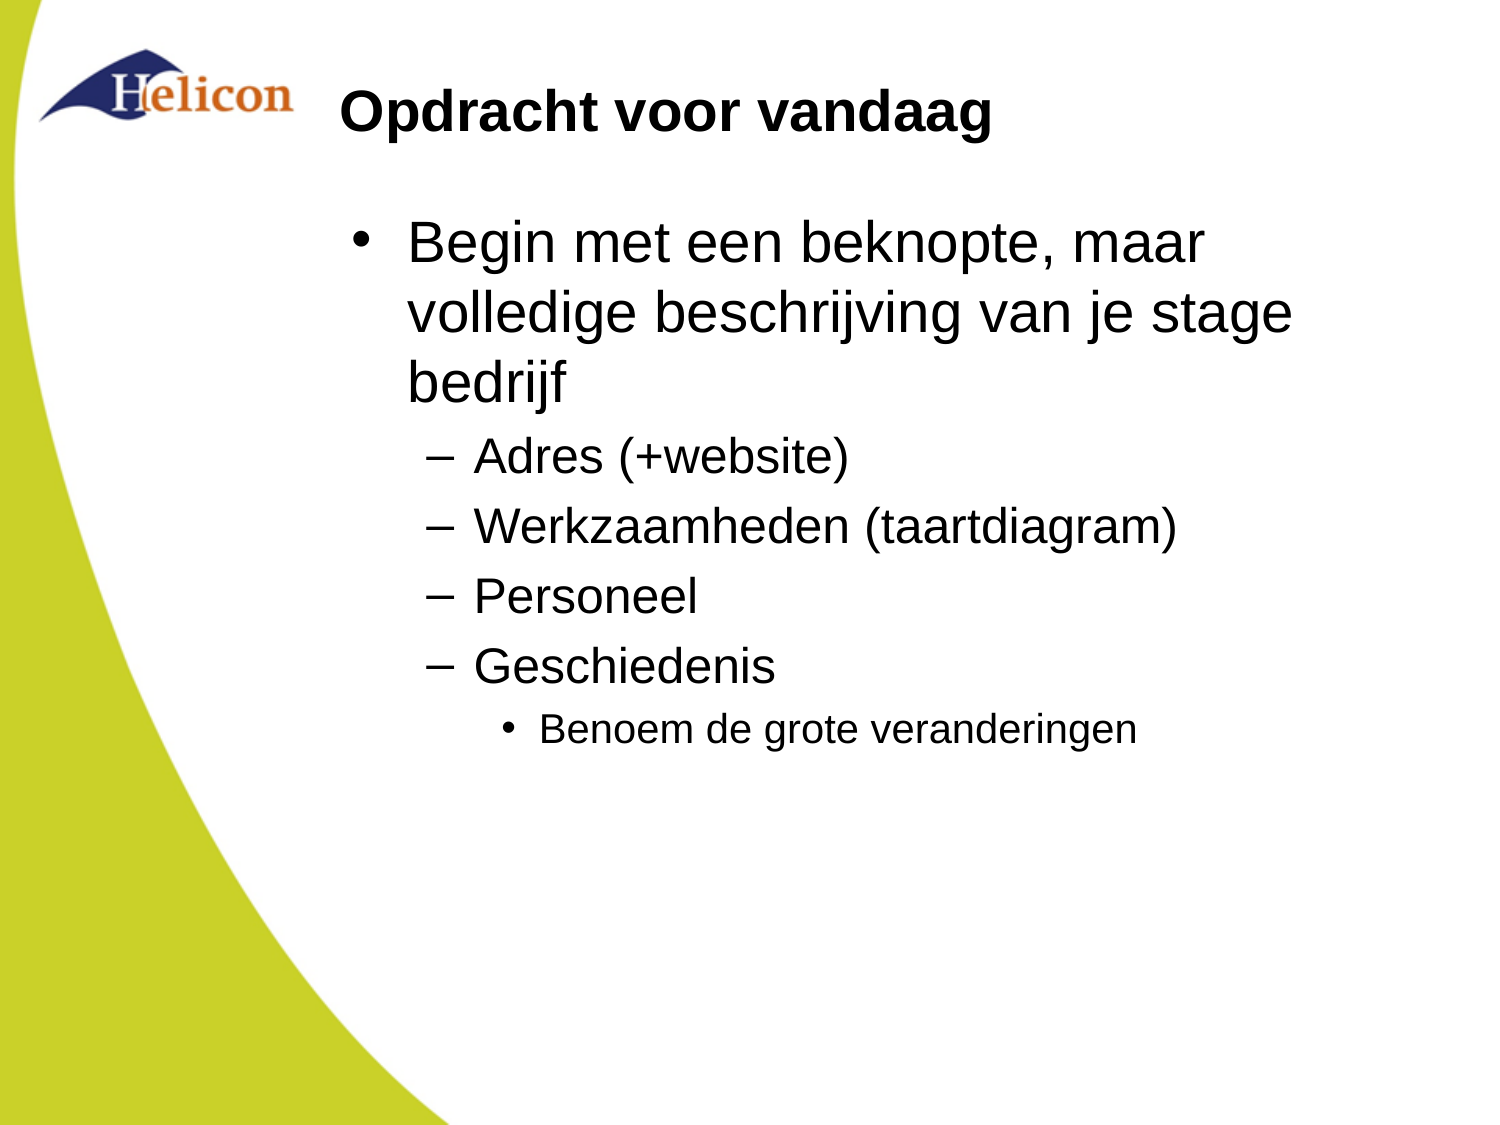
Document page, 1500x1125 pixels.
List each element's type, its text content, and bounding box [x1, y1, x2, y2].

list Begin met een beknopte, maar volledige beschrijving van je stage bedrijf Adres (+website) Werkzaamheden (taartdiagram) Personeel Geschiedenis Benoem de grote veranderingen [336, 196, 1425, 1005]
title Opdracht voor vandaag [324, 54, 1415, 161]
picture [0, 0, 1500, 1125]
